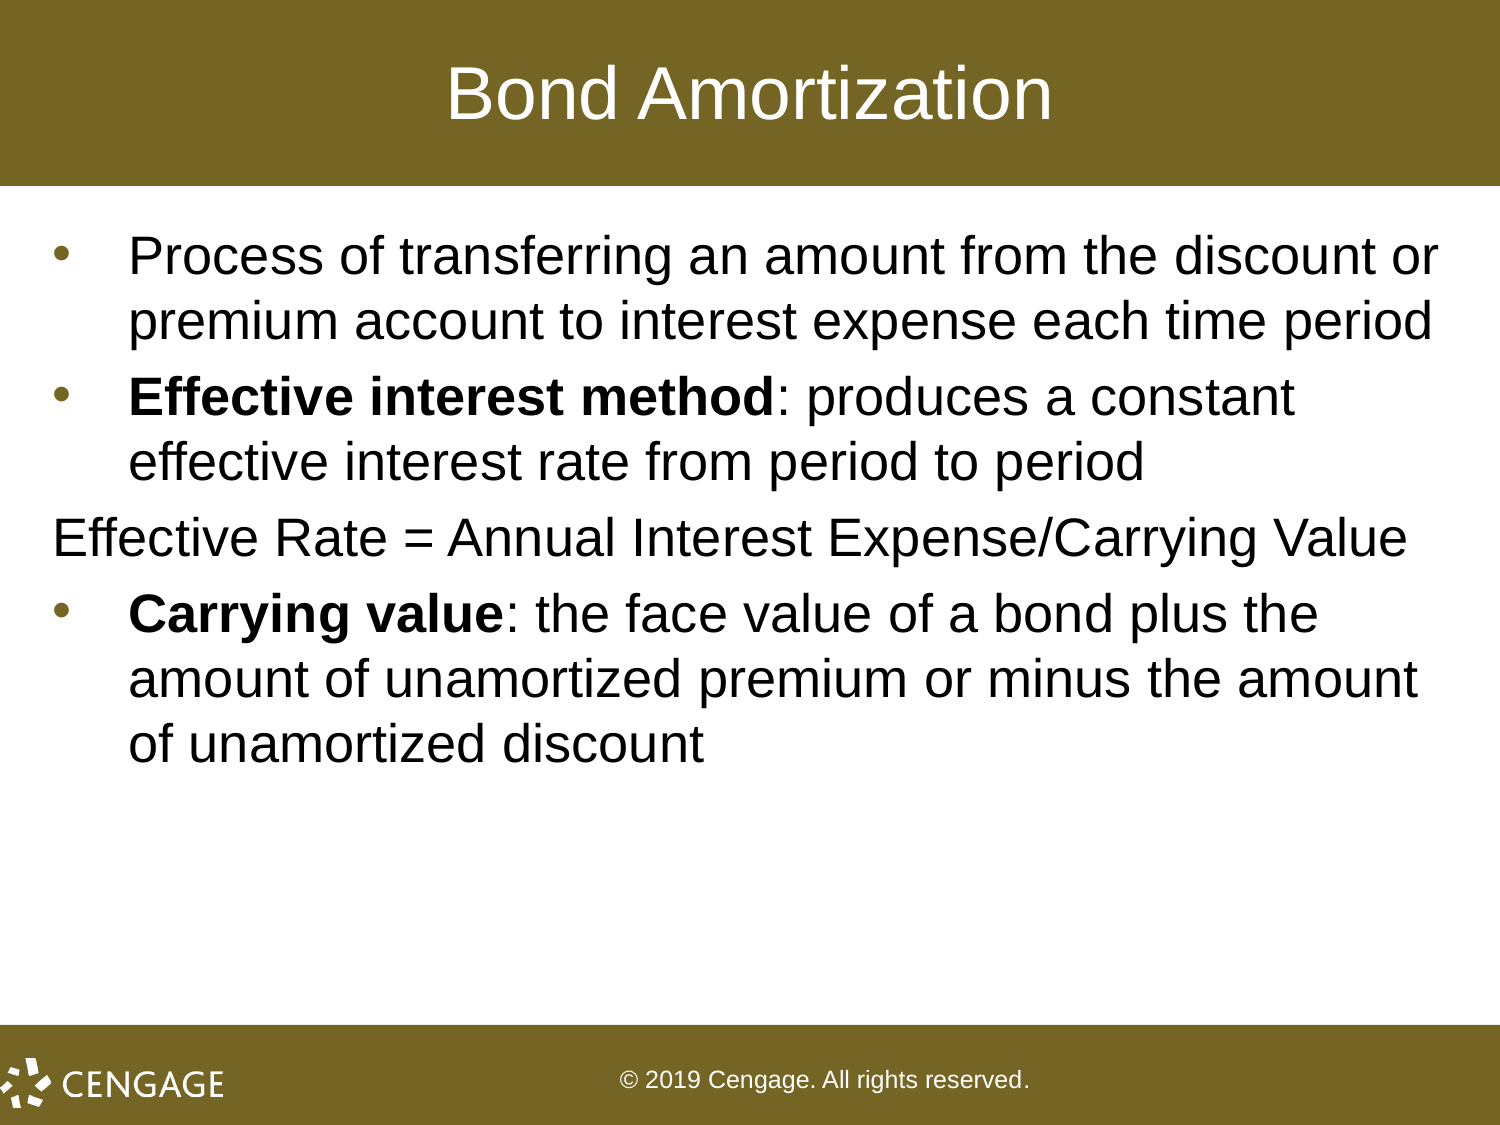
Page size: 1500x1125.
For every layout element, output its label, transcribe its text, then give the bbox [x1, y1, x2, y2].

title Bond Amortization [7, 4, 1493, 175]
list Process of transferring an amount from the discount or premium account to interest expense each time period Effective interest method: produces a constant effective interest rate from period to period Effective Rate = Annual Interest Expense/Carrying Value Carrying value: the face value of a bond plus the amount of unamortized premium or minus the amount of unamortized discount [37, 212, 1475, 1005]
picture [0, 1058, 223, 1108]
